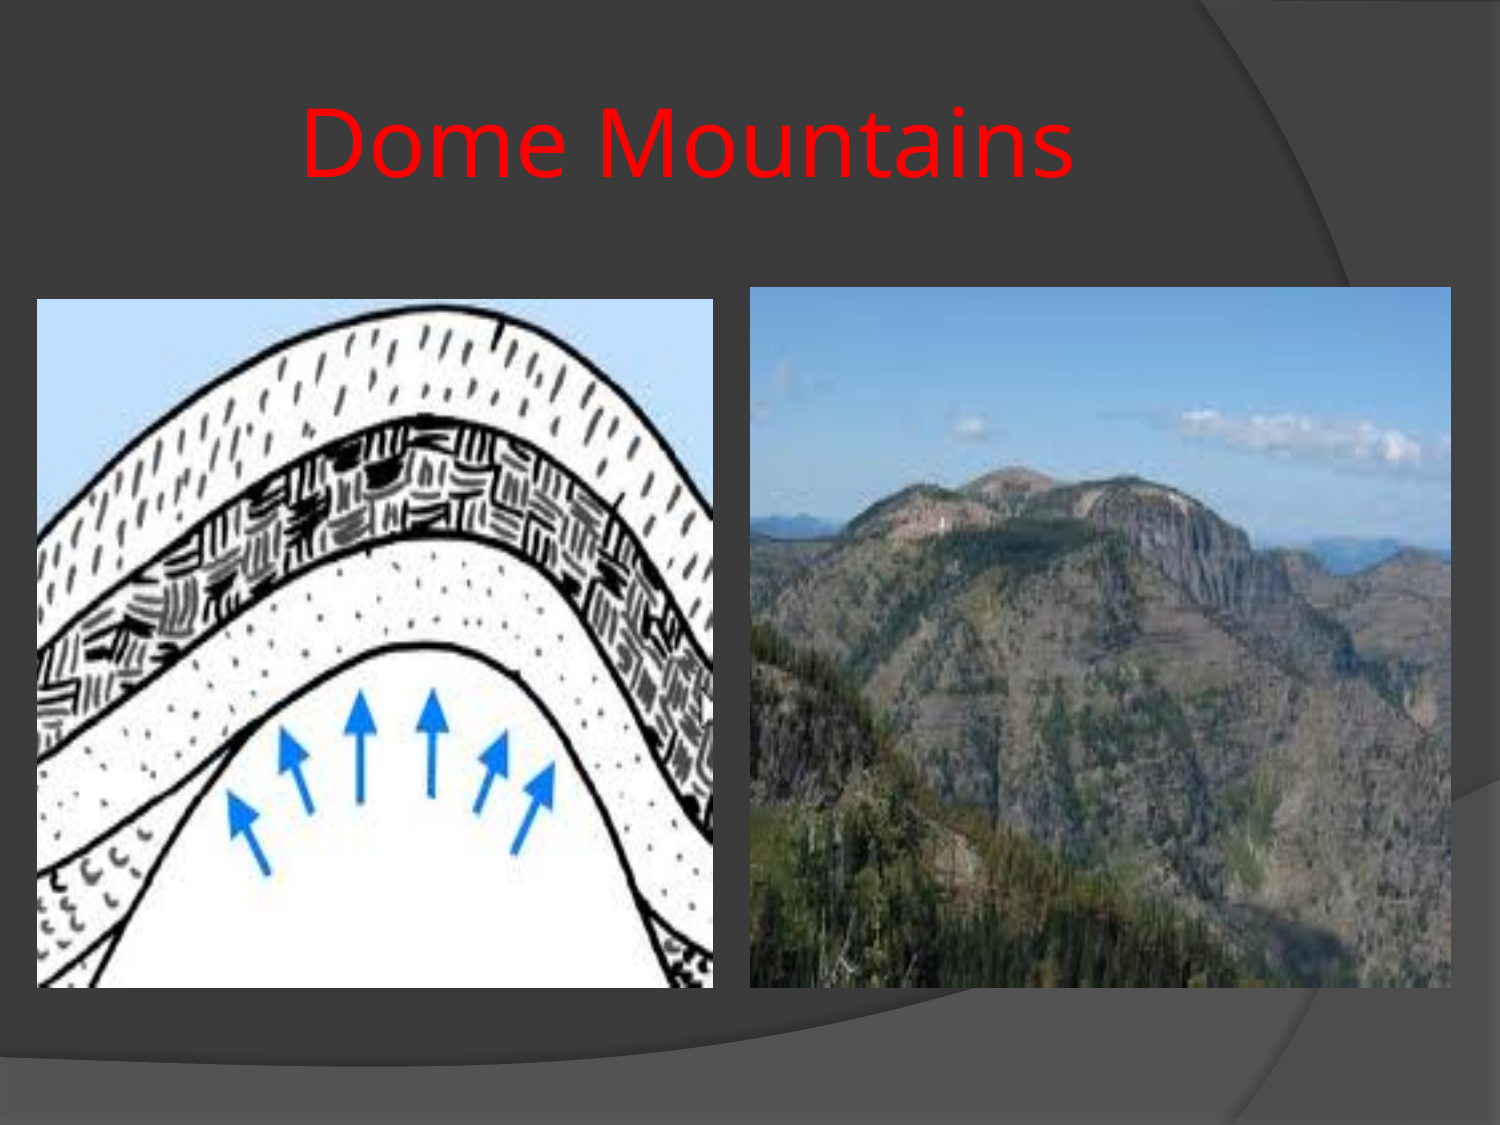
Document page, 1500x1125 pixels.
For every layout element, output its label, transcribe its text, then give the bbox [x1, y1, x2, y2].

picture [749, 287, 1452, 988]
title Dome Mountains [75, 45, 1300, 233]
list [37, 299, 713, 988]
